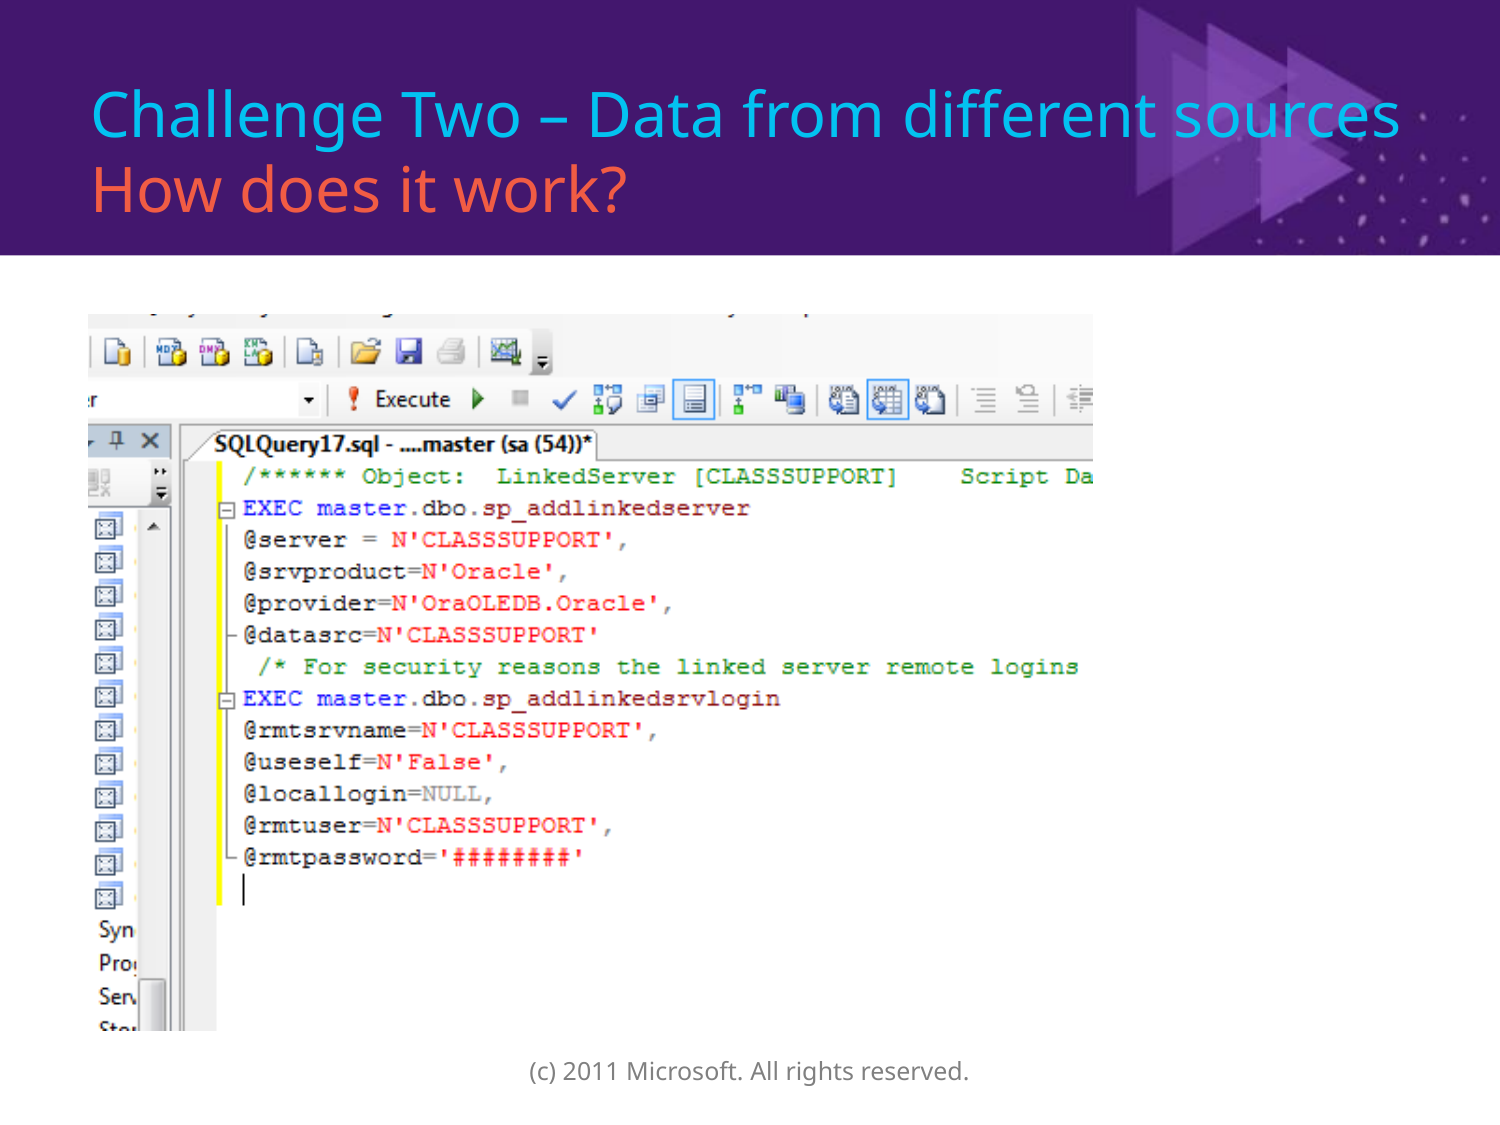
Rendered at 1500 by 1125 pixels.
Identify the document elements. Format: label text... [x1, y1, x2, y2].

picture [88, 314, 1093, 1032]
title Challenge Two – Data from different sources How does it work? [75, 56, 1425, 244]
footer (c) 2011 Microsoft. All rights reserved. [512, 1042, 988, 1103]
picture [0, 0, 1500, 255]
